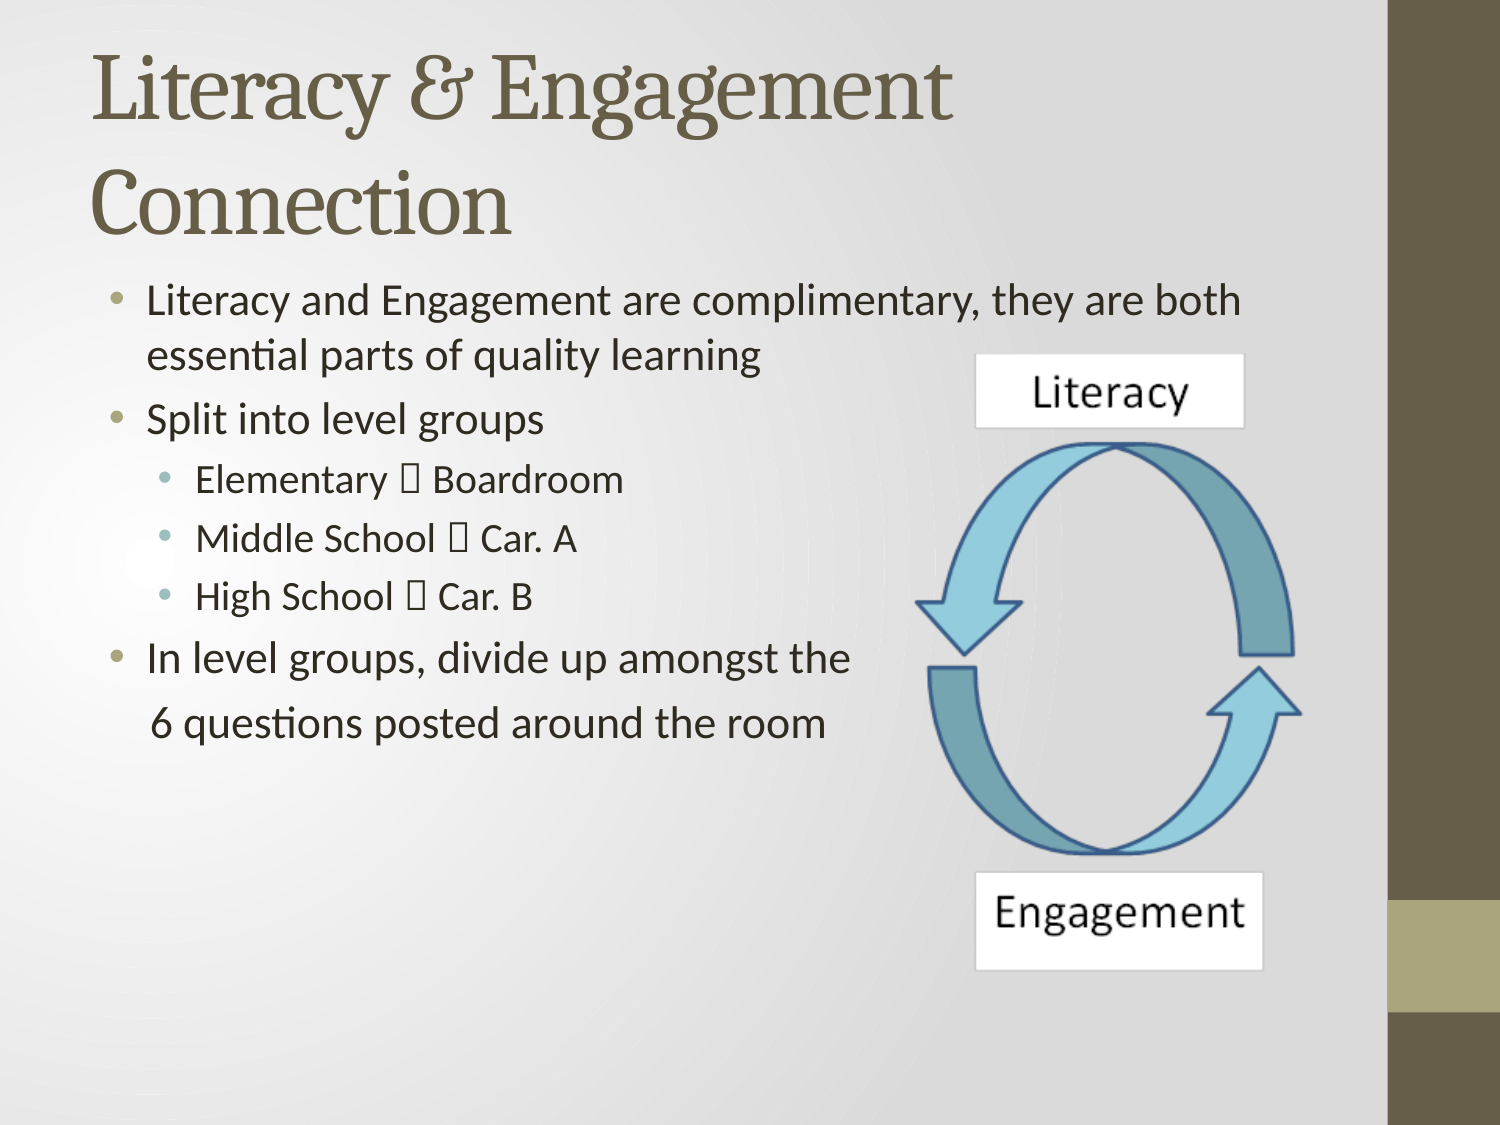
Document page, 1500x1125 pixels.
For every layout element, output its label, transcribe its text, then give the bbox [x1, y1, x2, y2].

list Literacy and Engagement are complimentary, they are both essential parts of quality learning Split into level groups Elementary  Boardroom Middle School  Car. A High School  Car. B In level groups, divide up amongst the 6 questions posted around the room [75, 262, 1363, 1005]
picture [911, 353, 1309, 973]
title Literacy & Engagement Connection [75, 45, 1325, 233]
